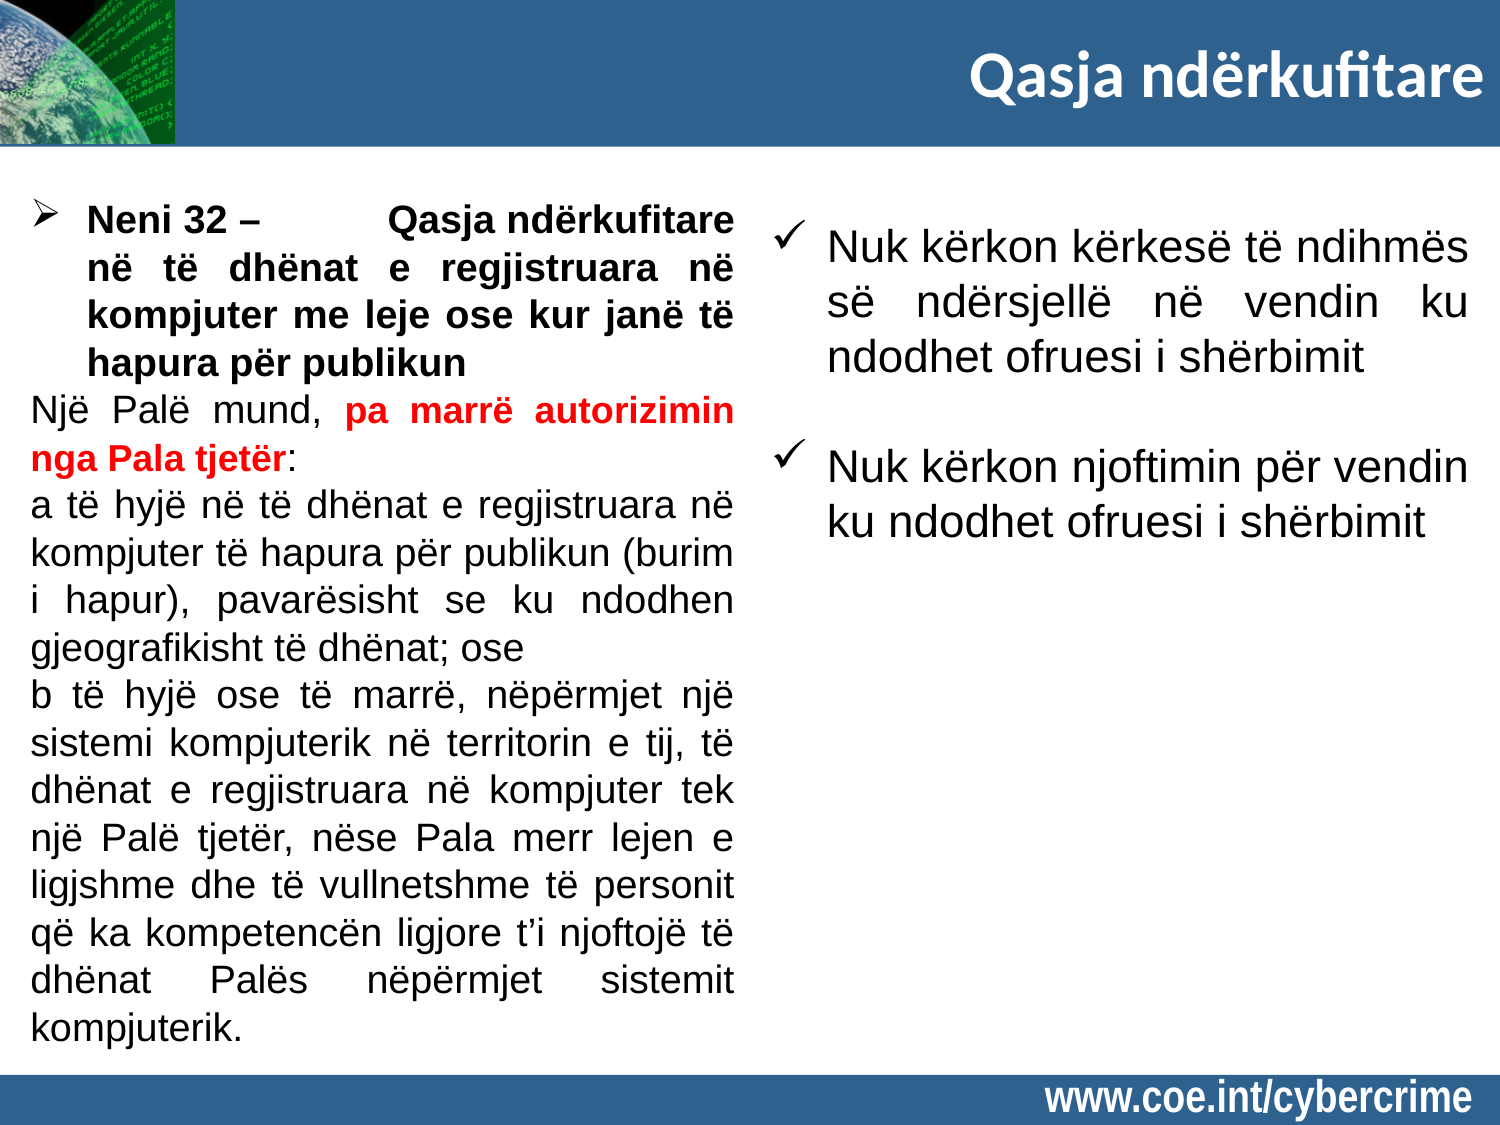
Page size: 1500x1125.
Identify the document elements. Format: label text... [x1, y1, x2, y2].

text_box Qasja ndërkufitare [177, 0, 1500, 149]
text_box www.coe.int/cybercrime [1030, 1059, 1500, 1125]
text_box Neni 32 – Qasja ndërkufitare në të dhënat e regjistruara në kompjuter me leje ose kur janë të hapura për publikun Një Palë mund, pa marrë autorizimin nga Pala tjetër: a të hyjë në të dhënat e regjistruara në kompjuter të hapura për publikun (burim i hapur), pavarësisht se ku ndodhen gjeografikisht të dhënat; ose b të hyjë ose të marrë, nëpërmjet një sistemi kompjuterik në territorin e tij, të dhënat e regjistruara në kompjuter tek një Palë tjetër, nëse Pala merr lejen e ligjshme dhe të vullnetshme të personit që ka kompetencën ligjore t’i njoftojë të dhënat Palës nëpërmjet sistemit kompjuterik. [15, 186, 750, 1057]
picture [0, 0, 175, 144]
text_box Nuk kërkon kërkesë të ndihmës së ndërsjellë në vendin ku ndodhet ofruesi i shërbimit Nuk kërkon njoftimin për vendin ku ndodhet ofruesi i shërbimit [755, 209, 1485, 610]
text_box [0, 1073, 1030, 1125]
